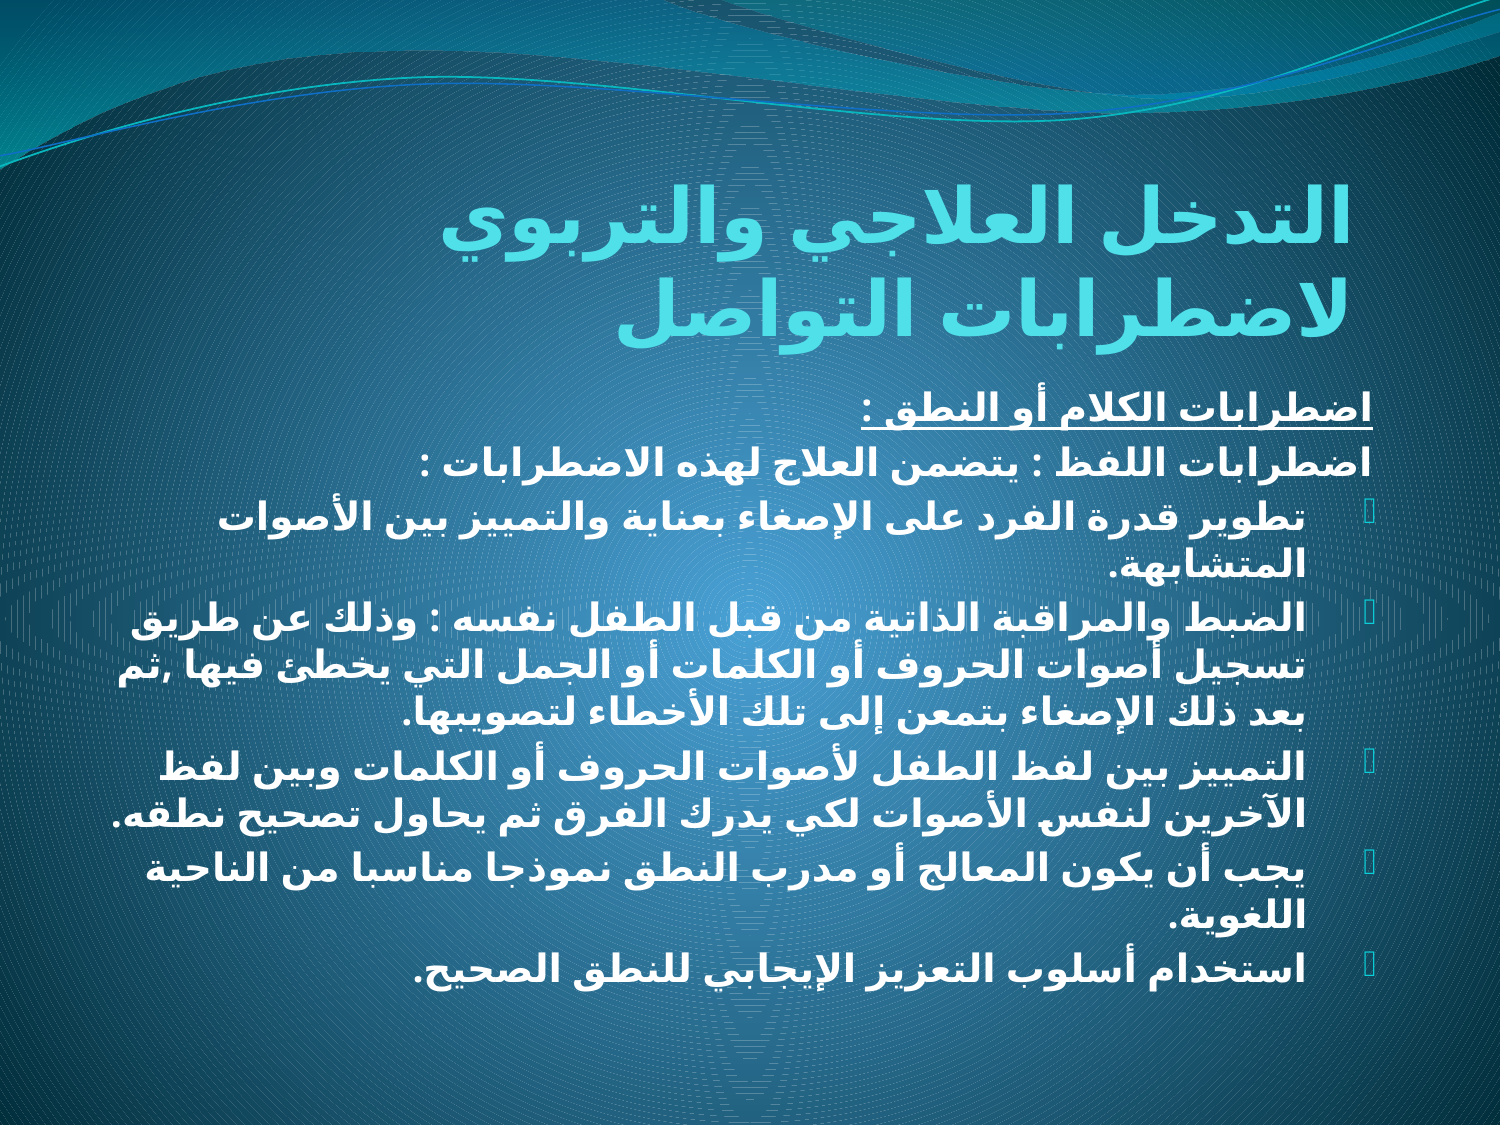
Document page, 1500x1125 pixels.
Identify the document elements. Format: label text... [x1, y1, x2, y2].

subtitle اضطرابات الكلام أو النطق : اضطرابات اللفظ : يتضمن العلاج لهذه الاضطرابات : تطوير قدرة الفرد على الإصغاء بعناية والتمييز بين الأصوات المتشابهة. الضبط والمراقبة الذاتية من قبل الطفل نفسه : وذلك عن طريق تسجيل أصوات الحروف أو الكلمات أو الجمل التي يخطئ فيها ,ثم بعد ذلك الإصغاء بتمعن إلى تلك الأخطاء لتصويبها. التمييز بين لفظ الطفل لأصوات الحروف أو الكلمات وبين لفظ الآخرين لنفس الأصوات لكي يدرك الفرق ثم يحاول تصحيح نطقه. يجب أن يكون المعالج أو مدرب النطق نموذجا مناسبا من الناحية اللغوية. استخدام أسلوب التعزيز الإيجابي للنطق الصحيح. [87, 375, 1376, 1043]
title التدخل العلاجي والتربوي لاضطرابات التواصل [70, 164, 1359, 352]
